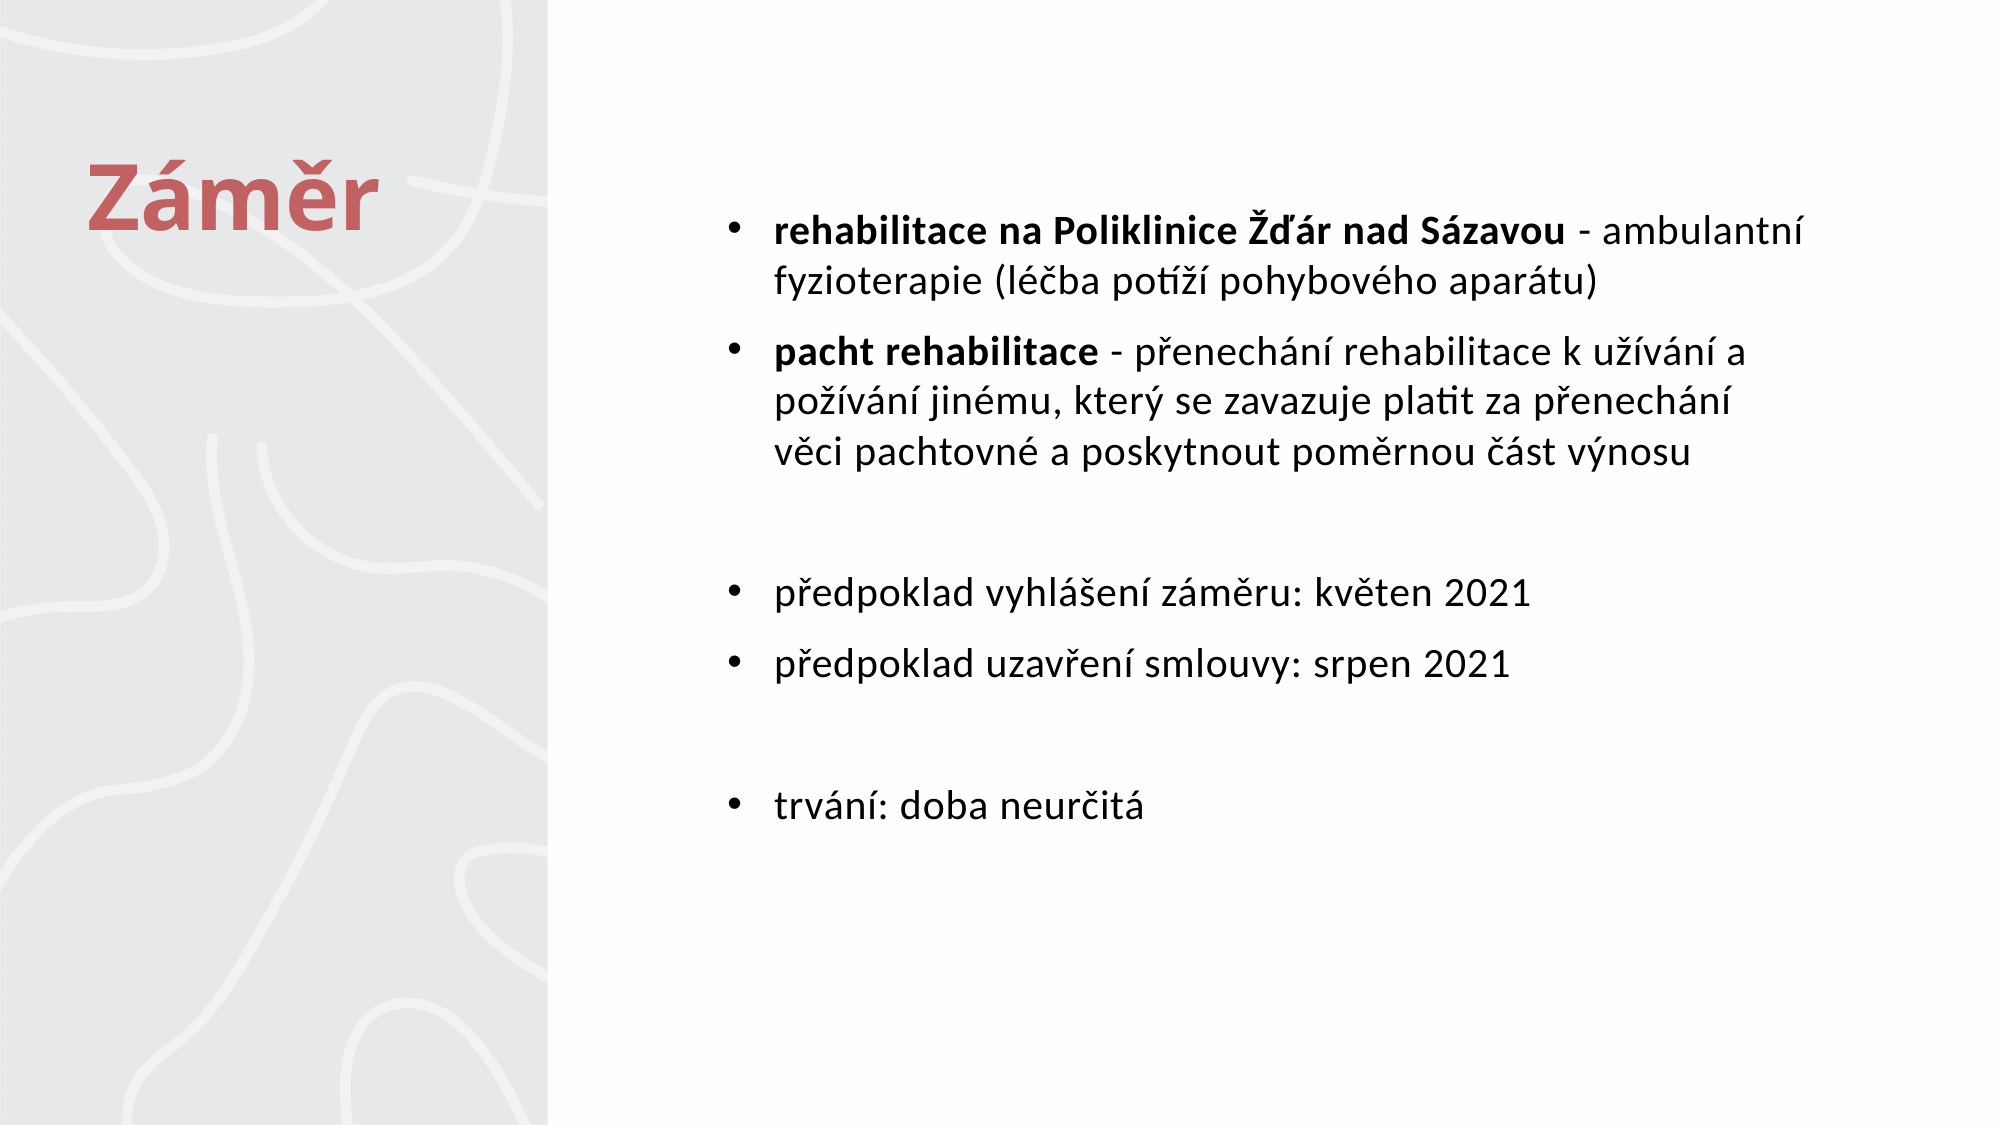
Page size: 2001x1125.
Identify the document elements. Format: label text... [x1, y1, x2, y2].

subtitle [687, 170, 1864, 955]
text_box rehabilitace na Poliklinice Žďár nad Sázavou - ambulantní fyzioterapie (léčba potíží pohybového aparátu) pacht rehabilitace - přenechání rehabilitace k užívání a požívání jinému, který se zavazuje platit za přenechání věci pachtovné a poskytnout poměrnou část výnosu předpoklad vyhlášení záměru: květen 2021 předpoklad uzavření smlouvy: srpen 2021 trvání: doba neurčitá [712, 195, 1889, 980]
title Záměr [72, 143, 481, 390]
picture [0, 0, 2001, 1125]
